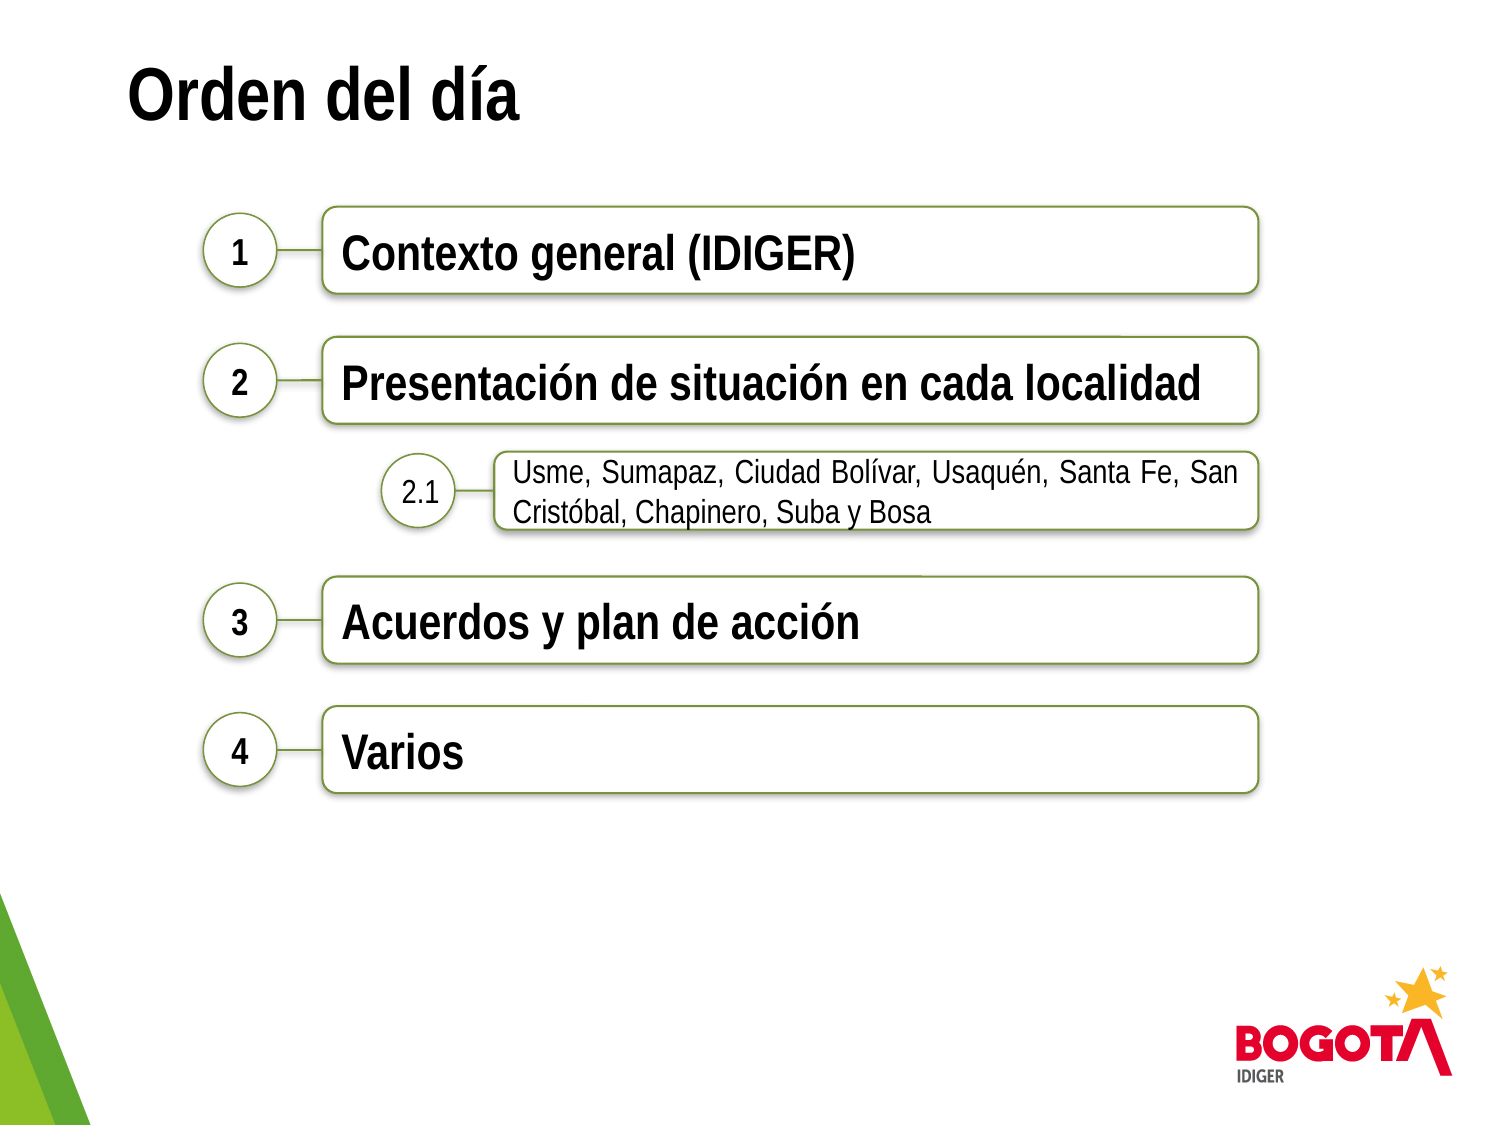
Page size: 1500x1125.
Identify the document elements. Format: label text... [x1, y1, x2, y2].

text_box [392, 518, 444, 529]
text_box Varios [321, 705, 1260, 794]
text_box 3 [202, 582, 278, 658]
text_box Presentación de situación en cada localidad [321, 335, 1260, 425]
picture [0, 0, 1500, 1125]
text_box 1 [202, 212, 278, 288]
text_box 2 [202, 342, 278, 418]
text_box [393, 452, 443, 462]
text_box Acuerdos y plan de acción [321, 575, 1260, 665]
text_box [380, 471, 386, 511]
text_box 2.1 [386, 462, 455, 518]
text_box Contexto general (IDIGER) [321, 205, 1260, 295]
text_box 4 [202, 711, 278, 788]
title Orden del día [112, 20, 1388, 161]
text_box Usme, Sumapaz, Ciudad Bolívar, Usaquén, Santa Fe, San Cristóbal, Chapinero, Suba y Bosa [493, 450, 1260, 531]
